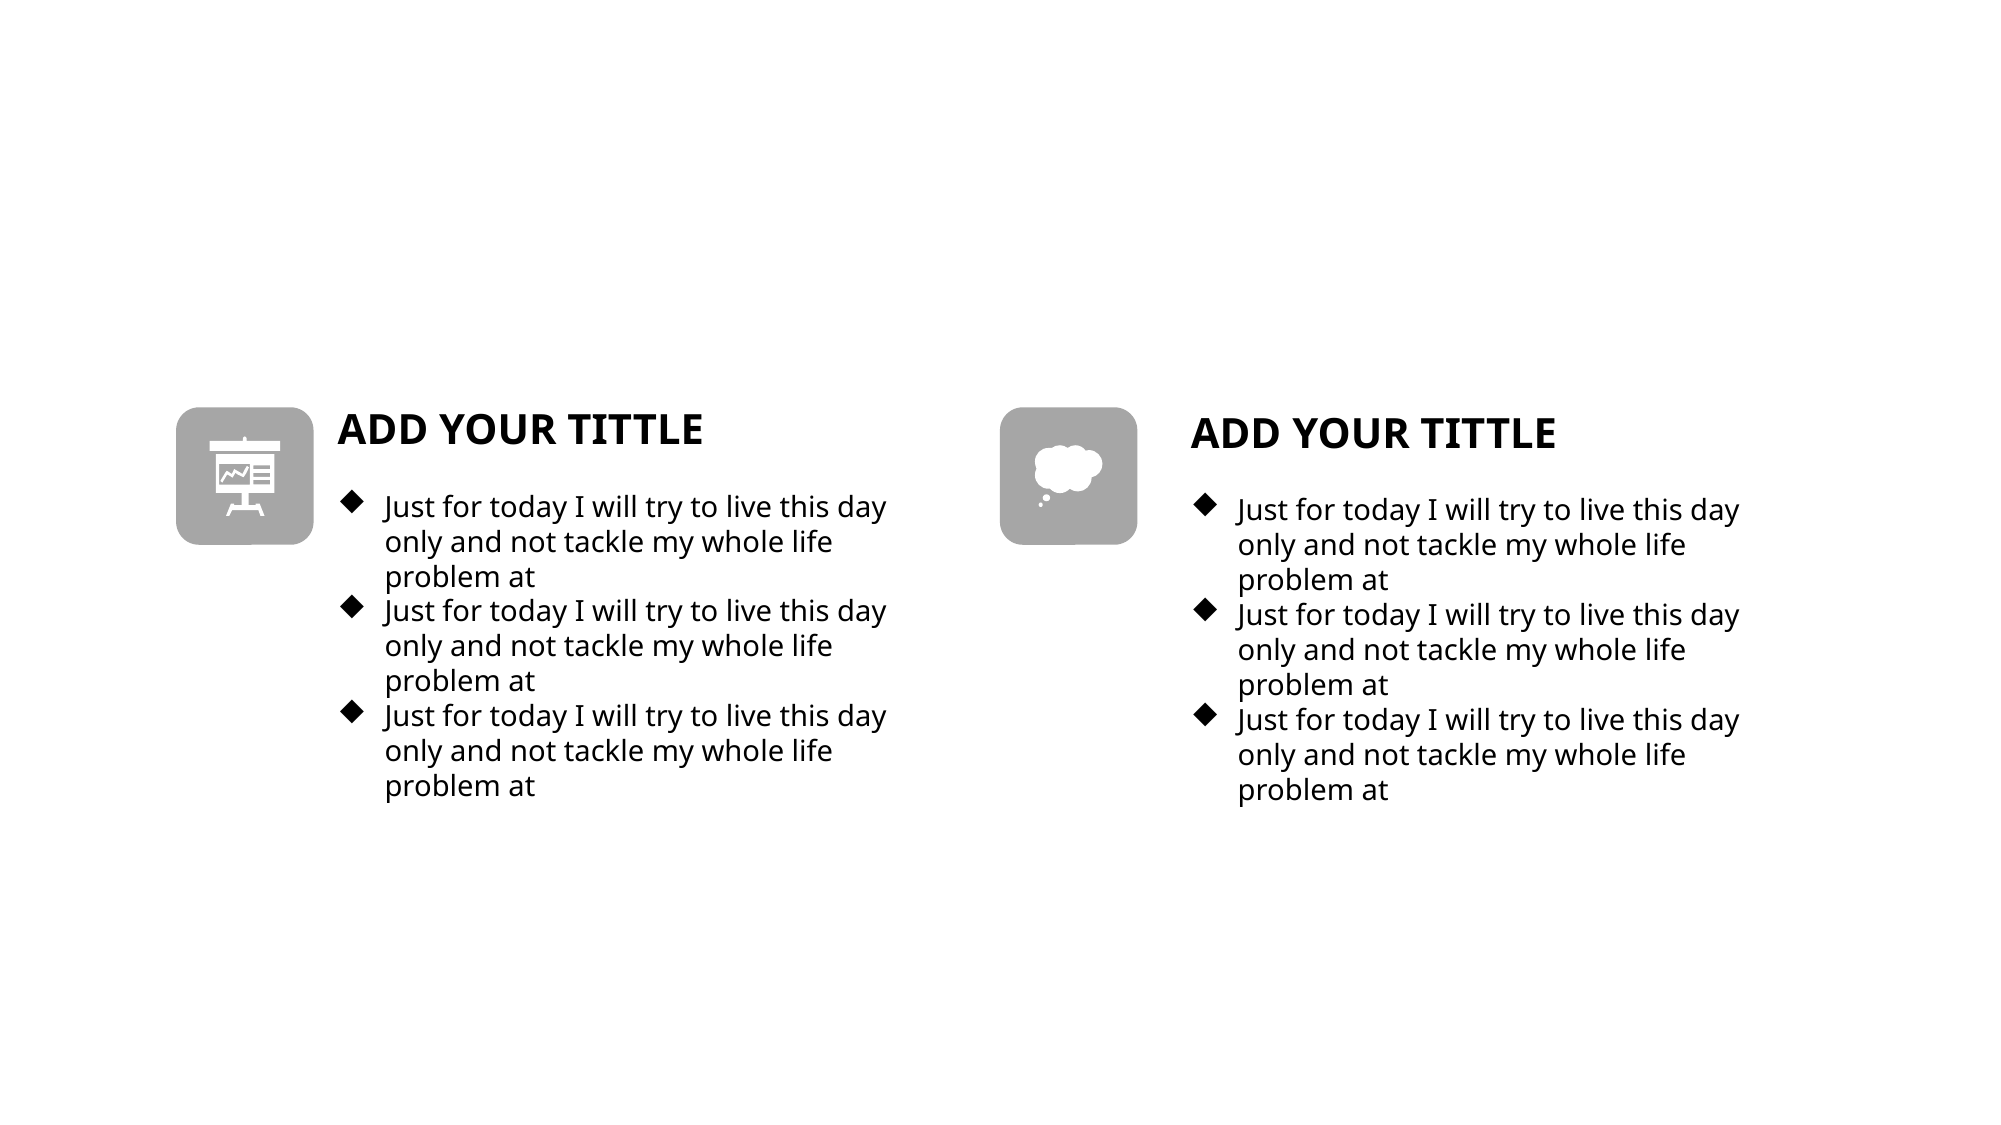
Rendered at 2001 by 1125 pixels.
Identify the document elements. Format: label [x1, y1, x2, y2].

text_box [999, 399, 1777, 854]
text_box [176, 395, 924, 850]
